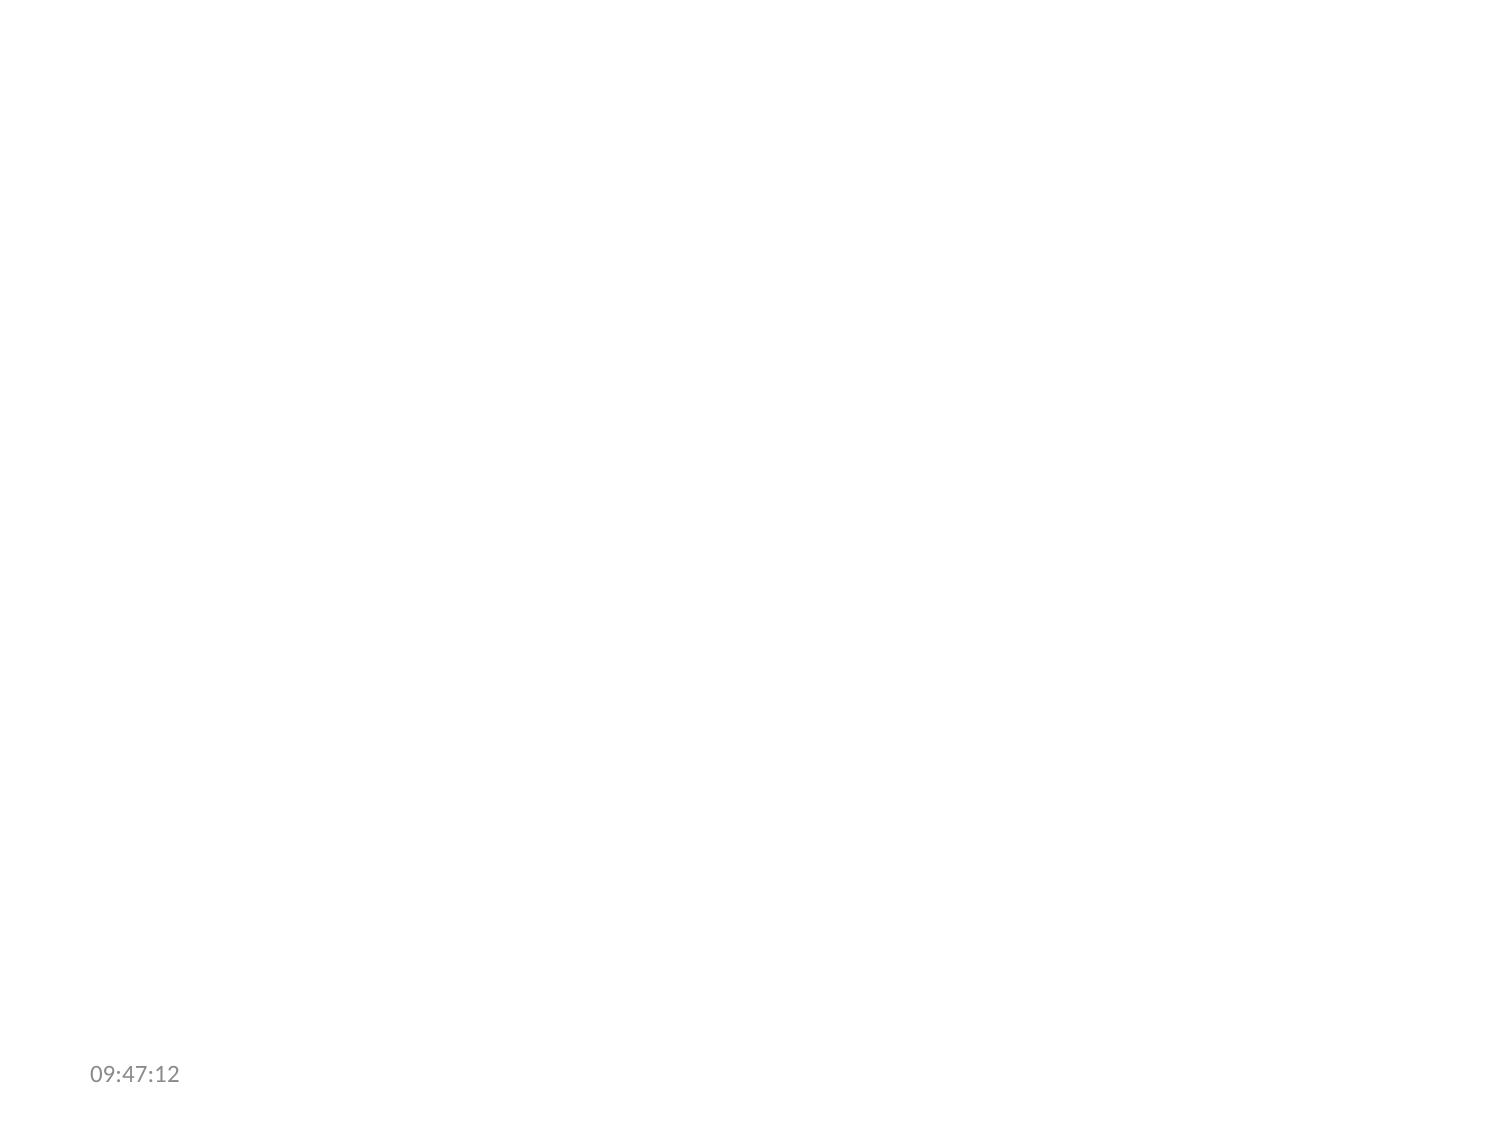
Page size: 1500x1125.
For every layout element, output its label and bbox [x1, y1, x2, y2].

slide_number [75, 1042, 425, 1103]
